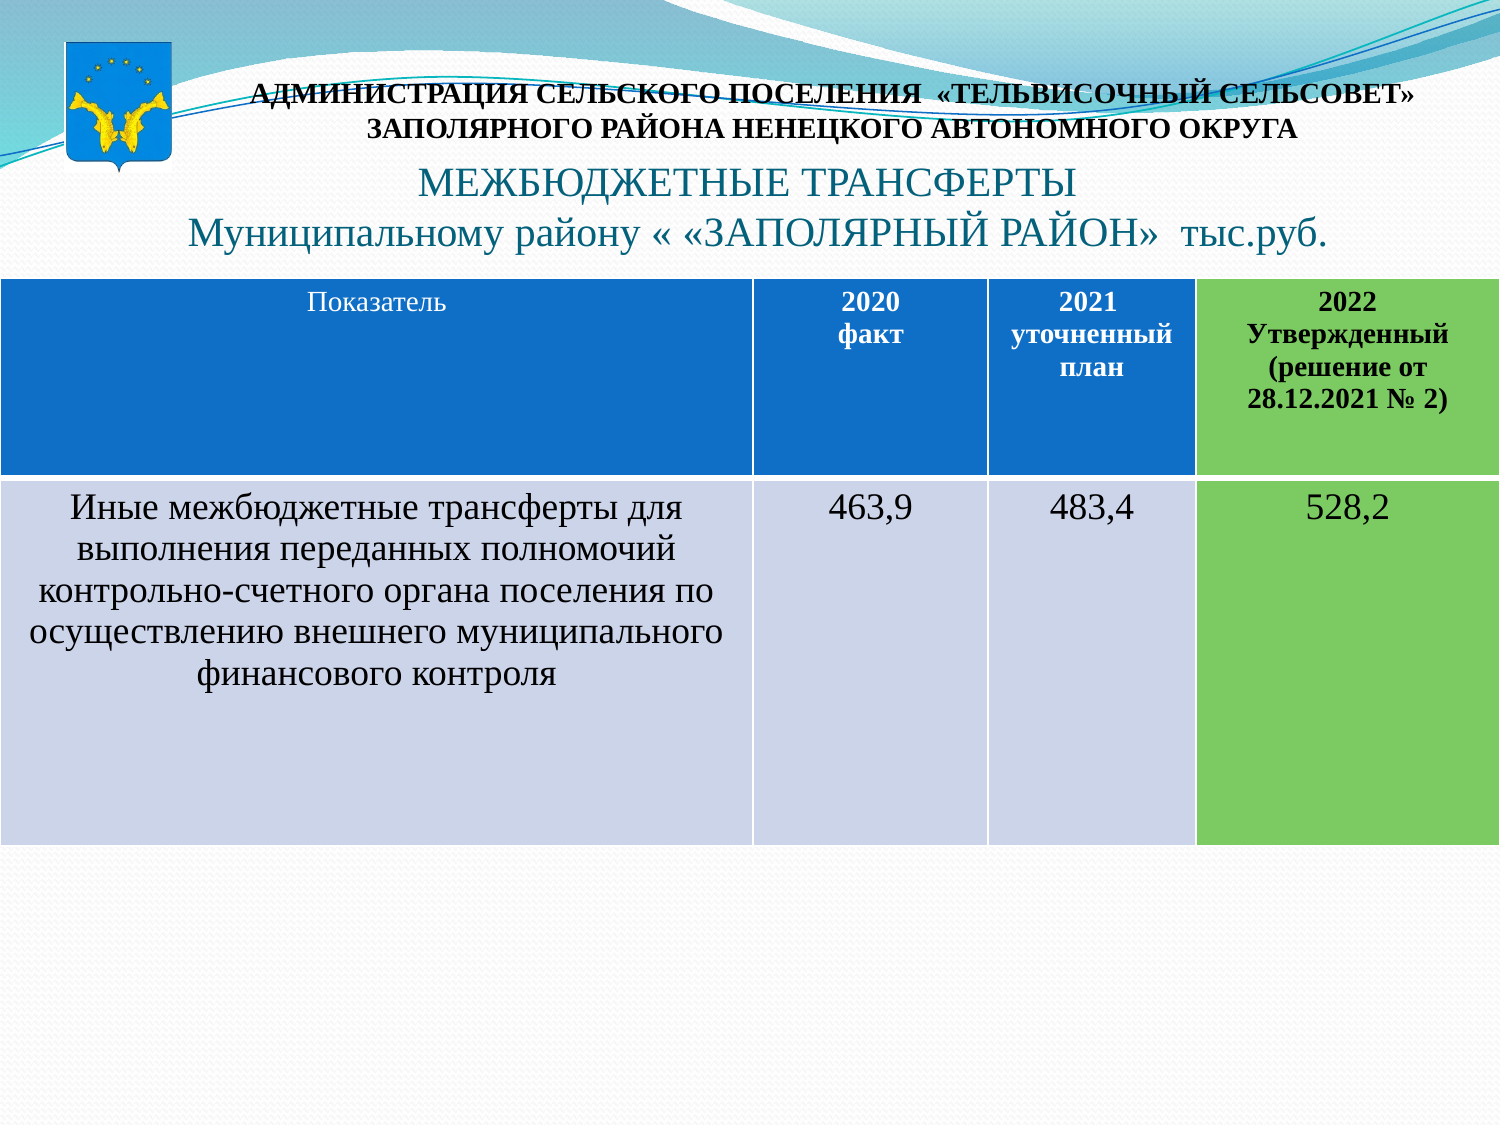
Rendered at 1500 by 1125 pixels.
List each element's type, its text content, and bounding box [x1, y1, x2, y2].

table_header 2020 факт [754, 279, 987, 475]
table_cell 483,4 [989, 481, 1195, 845]
table_cell 463,9 [754, 481, 987, 845]
text_box АДМИНИСТРАЦИЯ СЕЛЬСКОГО ПОСЕЛЕНИЯ «ТЕЛЬВИСОЧНЫЙ СЕЛЬСОВЕТ» ЗАПОЛЯРНОГО РАЙОНА НЕНЕЦКОГО АВТОНОМНОГО ОКРУГА [206, 66, 1459, 152]
table_header 2021 уточненный план [989, 279, 1195, 475]
picture [64, 42, 172, 173]
title МЕЖБЮДЖЕТНЫЕ ТРАНСФЕРТЫ Муниципальному району « «ЗАПОЛЯРНЫЙ РАЙОН» тыс.руб. [76, 184, 1440, 256]
table_cell 528,2 [1197, 481, 1499, 845]
table_header Показатель [1, 279, 752, 475]
table_header 2022 Утвержденный (решение от 28.12.2021 № 2) [1197, 279, 1499, 475]
table_cell Иные межбюджетные трансферты для выполнения переданных полномочий контрольно-счетного органа поселения по осуществлению внешнего муниципального финансового контроля [1, 481, 752, 845]
